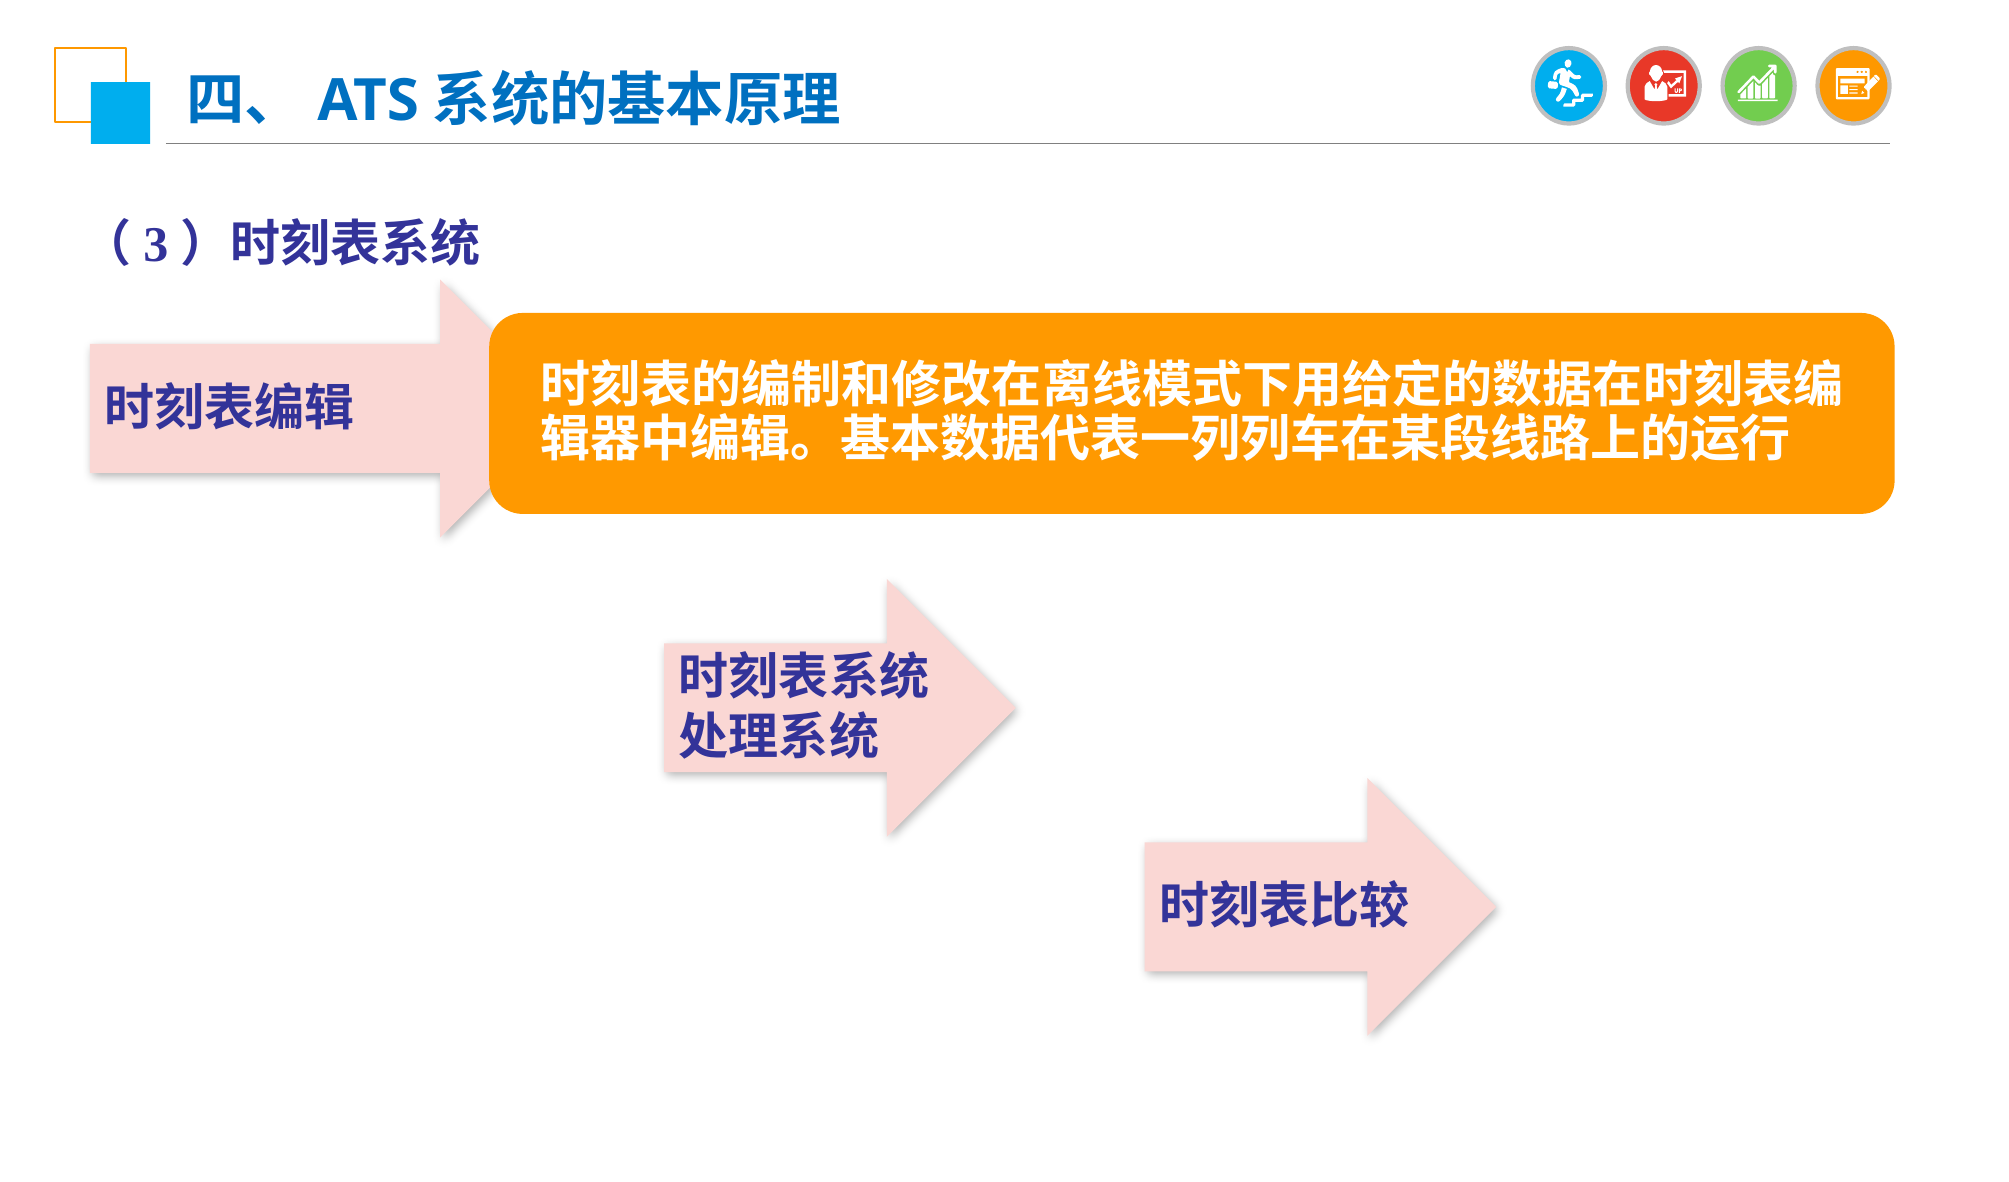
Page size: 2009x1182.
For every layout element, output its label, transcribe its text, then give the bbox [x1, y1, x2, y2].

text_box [663, 578, 1016, 837]
text_box 四、ATS系统的基本原理 [166, 51, 862, 142]
text_box （3）时刻表系统 [66, 203, 1426, 279]
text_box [89, 279, 1895, 538]
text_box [1144, 777, 1497, 1037]
